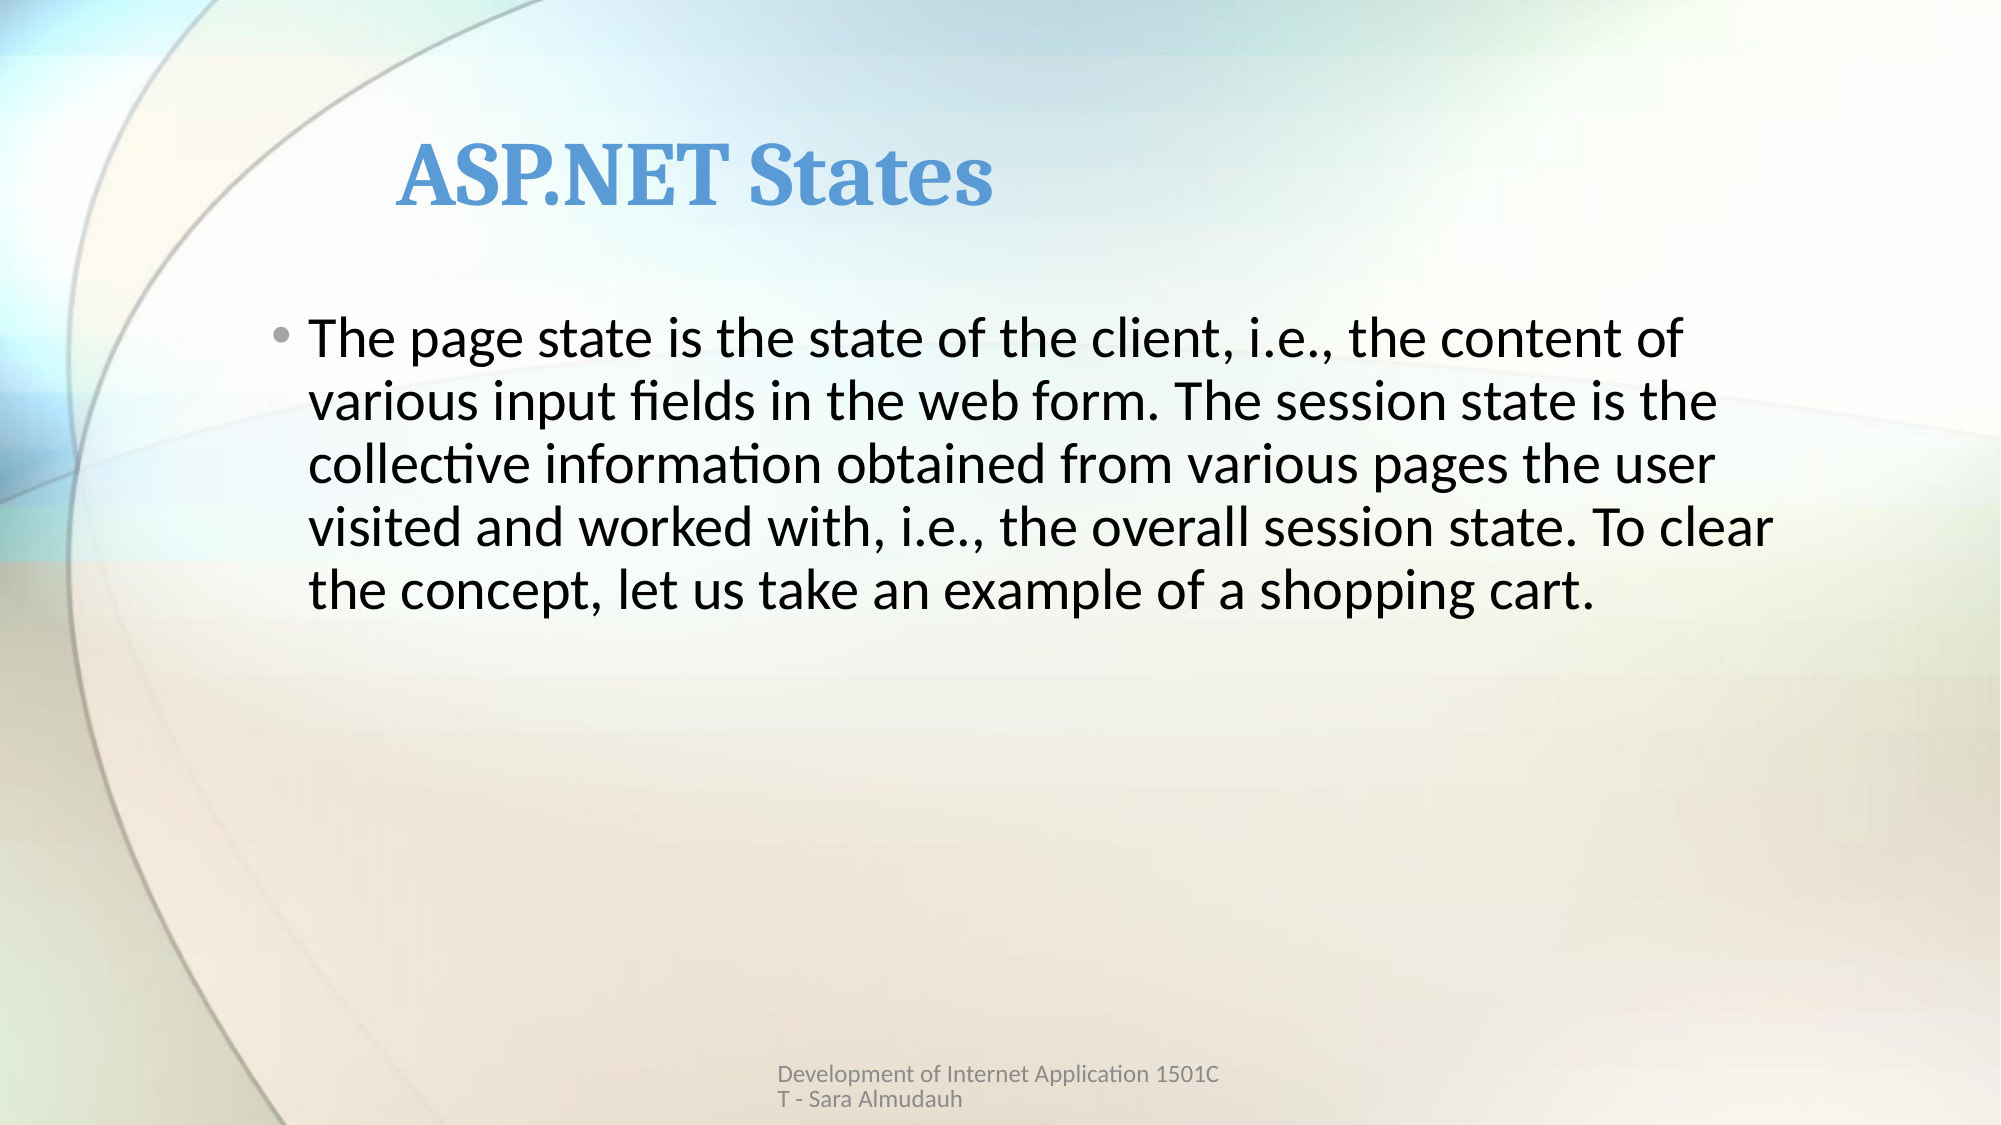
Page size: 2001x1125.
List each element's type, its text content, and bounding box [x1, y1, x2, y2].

list The page state is the state of the client, i.e., the content of various input fields in the web form. The session state is the collective information obtained from various pages the user visited and worked with, i.e., the overall session state. To clear the concept, let us take an example of a shopping cart. [256, 299, 1863, 1014]
picture [0, 0, 2001, 1125]
title ASP.NET States [381, 59, 1863, 278]
footer Development of Internet Application 1501CT - Sara Almudauh [762, 1042, 1238, 1103]
